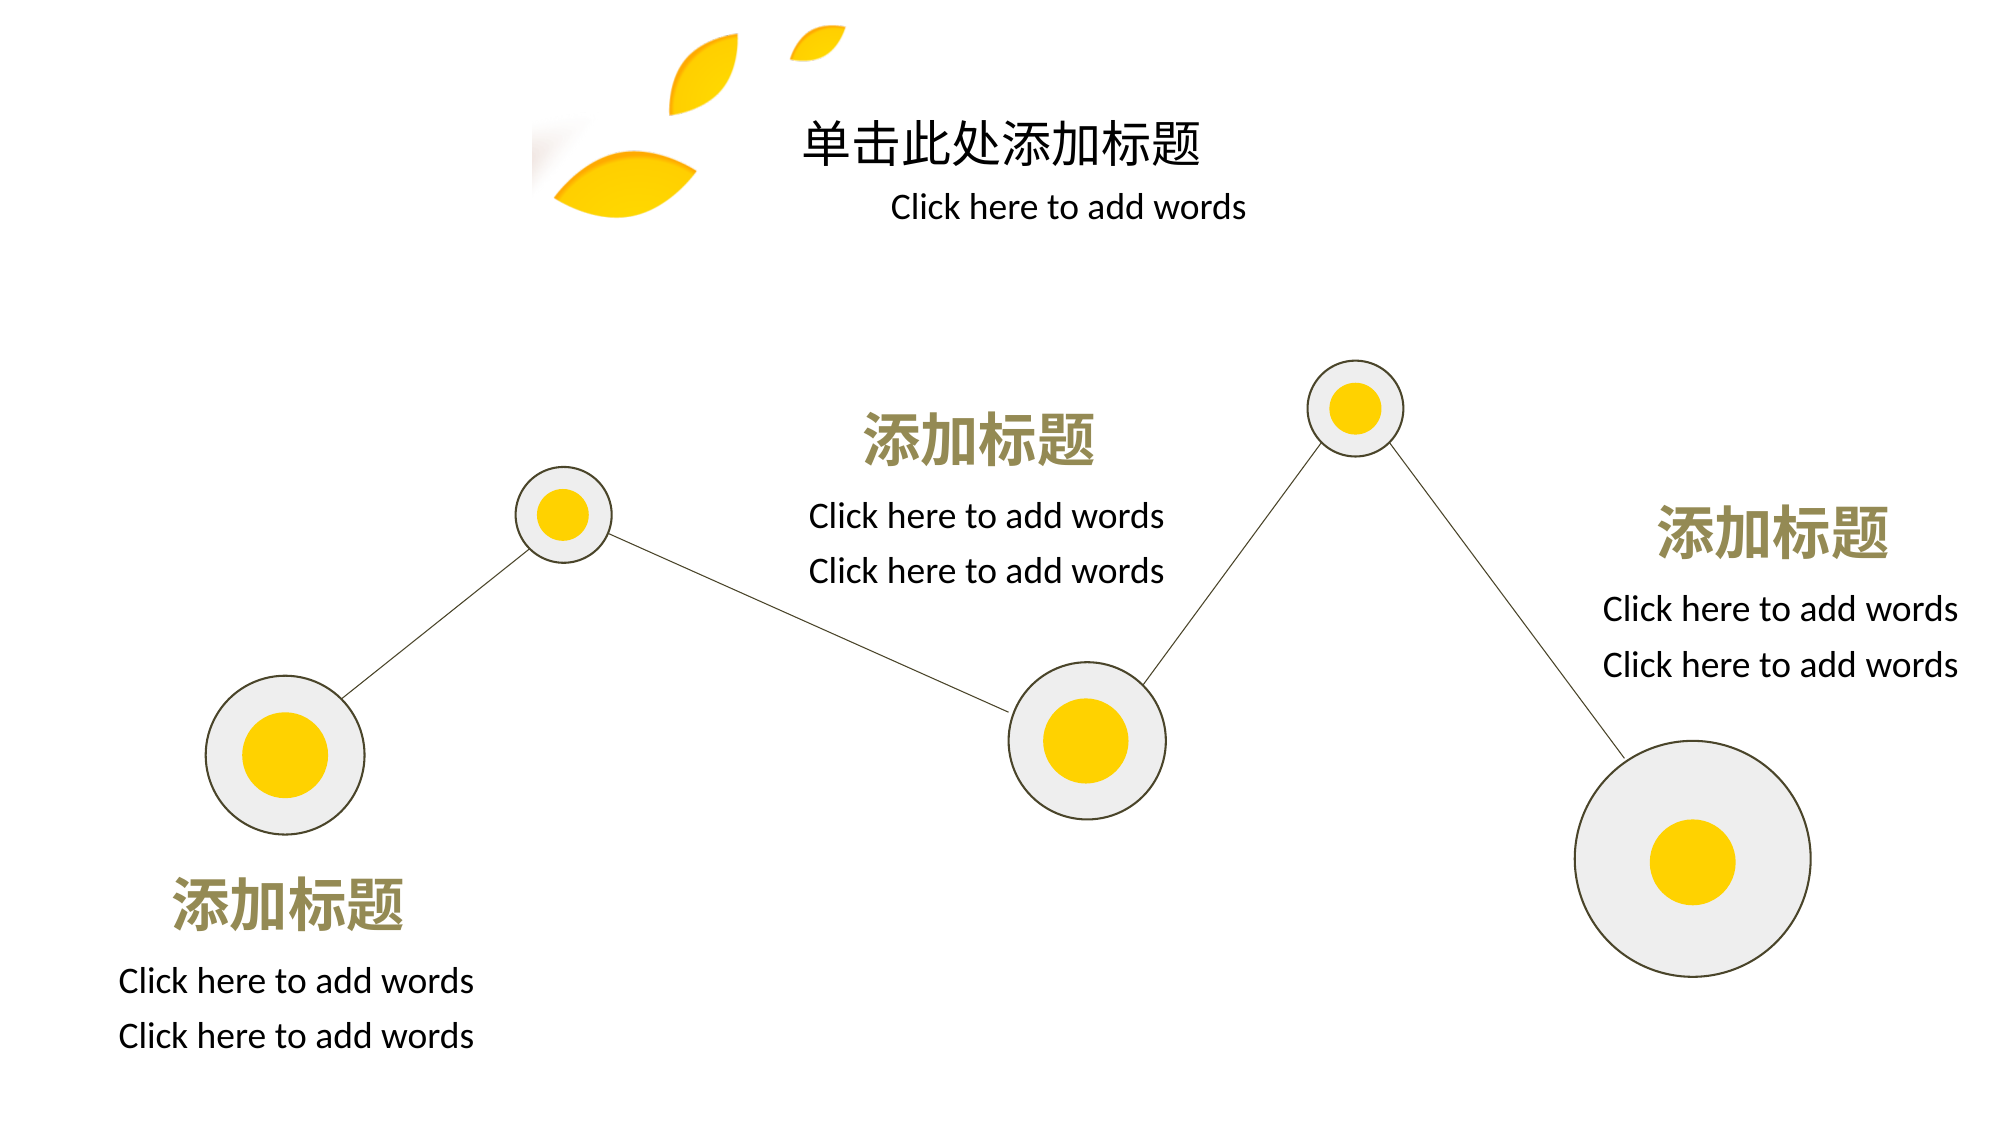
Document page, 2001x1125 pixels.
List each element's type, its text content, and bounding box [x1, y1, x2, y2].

text_box [1648, 818, 1737, 907]
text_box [1142, 442, 1322, 686]
text_box Click here to add words [1009, 538, 1142, 599]
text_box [341, 548, 530, 700]
text_box [1328, 381, 1383, 436]
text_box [1389, 442, 1625, 759]
text_box [1042, 697, 1130, 785]
text_box Click here to add words [103, 948, 516, 1003]
text_box [204, 674, 366, 836]
text_box Click here to add words [793, 483, 1142, 538]
text_box [535, 487, 590, 542]
text_box Click here to add words [1625, 576, 2000, 632]
text_box 添加标题 [1641, 489, 2000, 574]
text_box 单击此处添加标题 [966, 104, 1382, 174]
text_box [1306, 359, 1405, 458]
text_box Click here to add words [966, 174, 1472, 235]
text_box [1573, 739, 1812, 978]
text_box Click here to add words [1625, 632, 2000, 692]
text_box [241, 711, 330, 800]
text_box [1007, 661, 1167, 821]
text_box 添加标题 [847, 395, 1291, 481]
text_box 添加标题 [157, 860, 600, 946]
text_box Click here to add words [103, 1003, 516, 1064]
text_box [601, 530, 1009, 713]
picture [532, 0, 966, 239]
text_box [514, 465, 613, 564]
